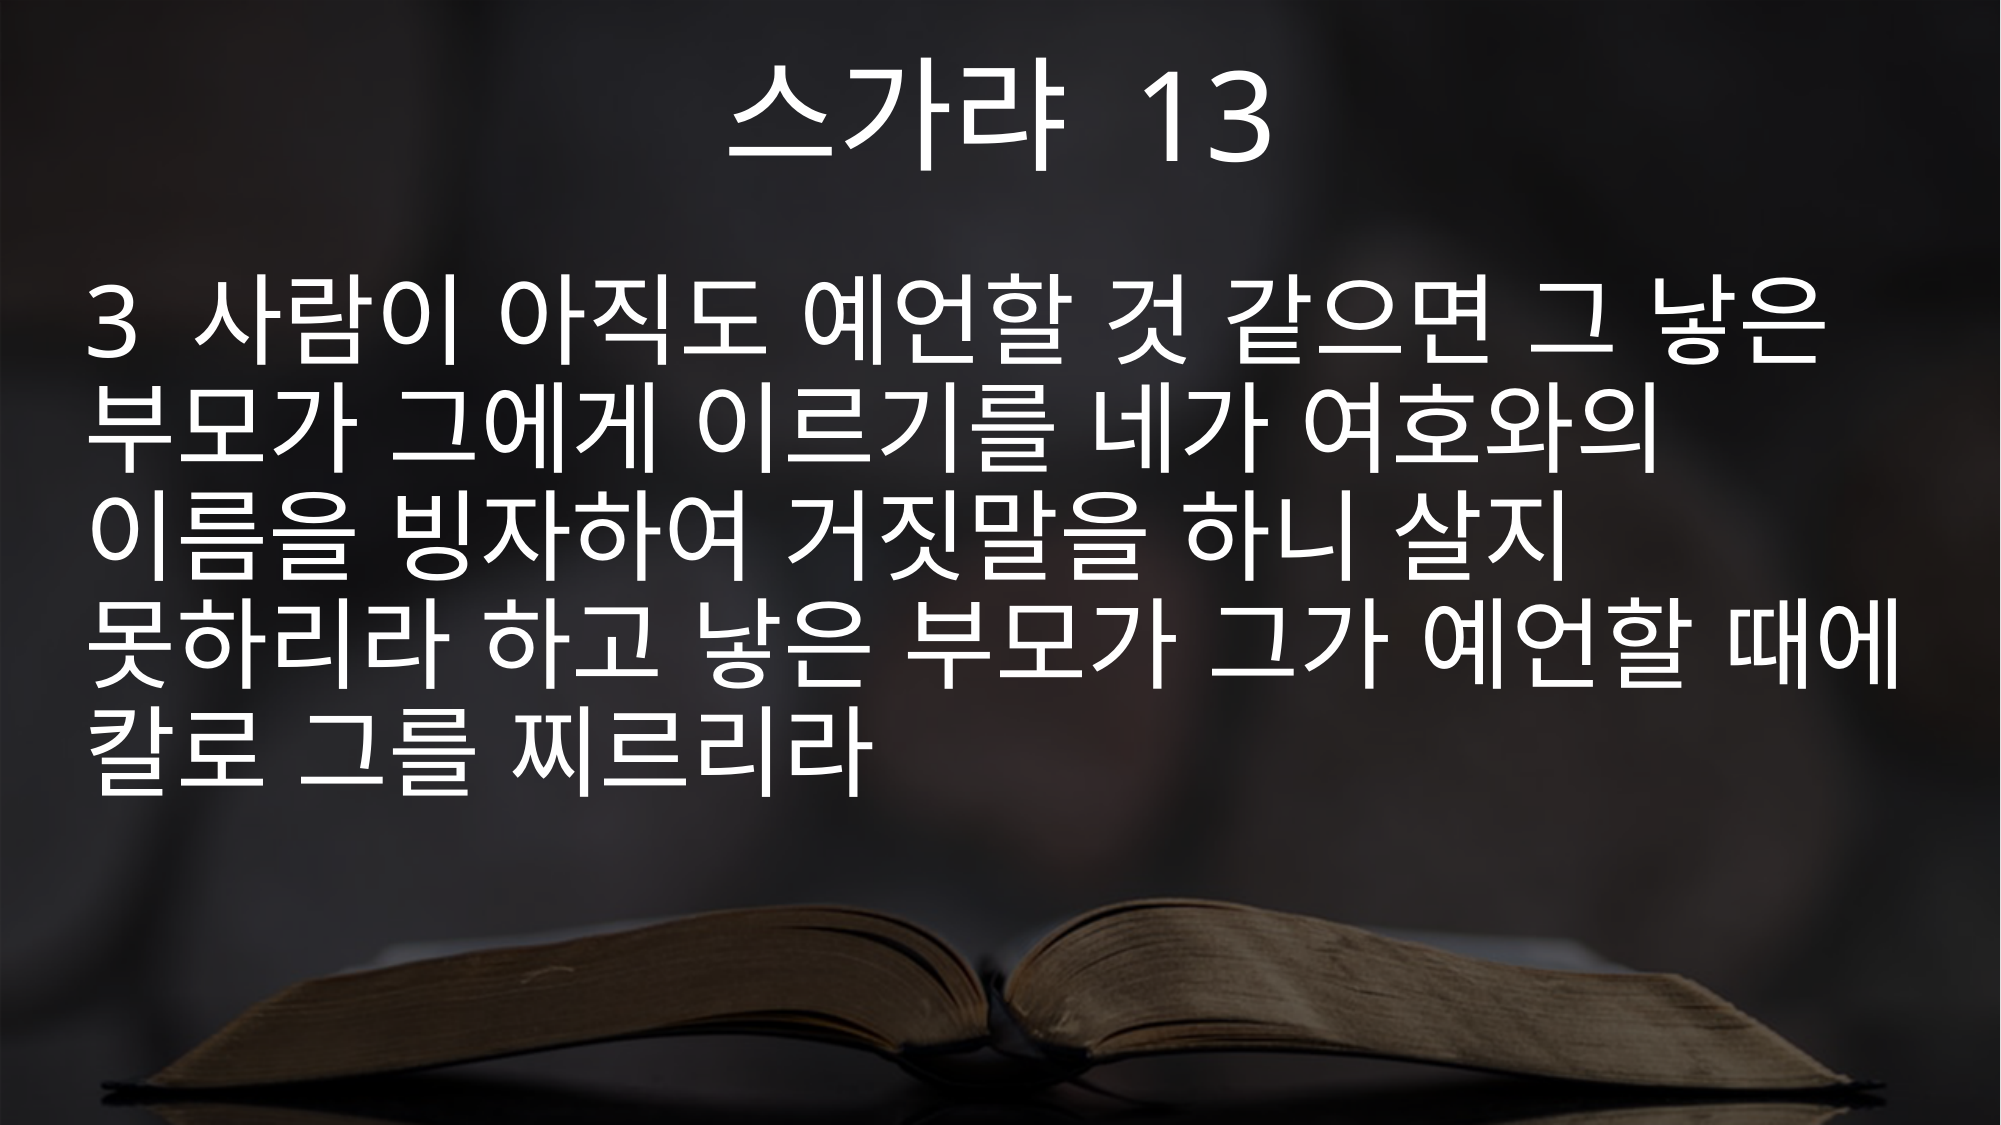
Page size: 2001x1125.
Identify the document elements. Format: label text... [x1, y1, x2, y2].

picture [0, 0, 2001, 1125]
footer 스가랴 13 [0, 32, 2000, 192]
list 3 사람이 아직도 예언할 것 같으면 그 낳은 부모가 그에게 이르기를 네가 여호와의 이름을 빙자하여 거짓말을 하니 살지 못하리라 하고 낳은 부모가 그가 예언할 때에 칼로 그를 찌르리라 [69, 263, 1953, 423]
